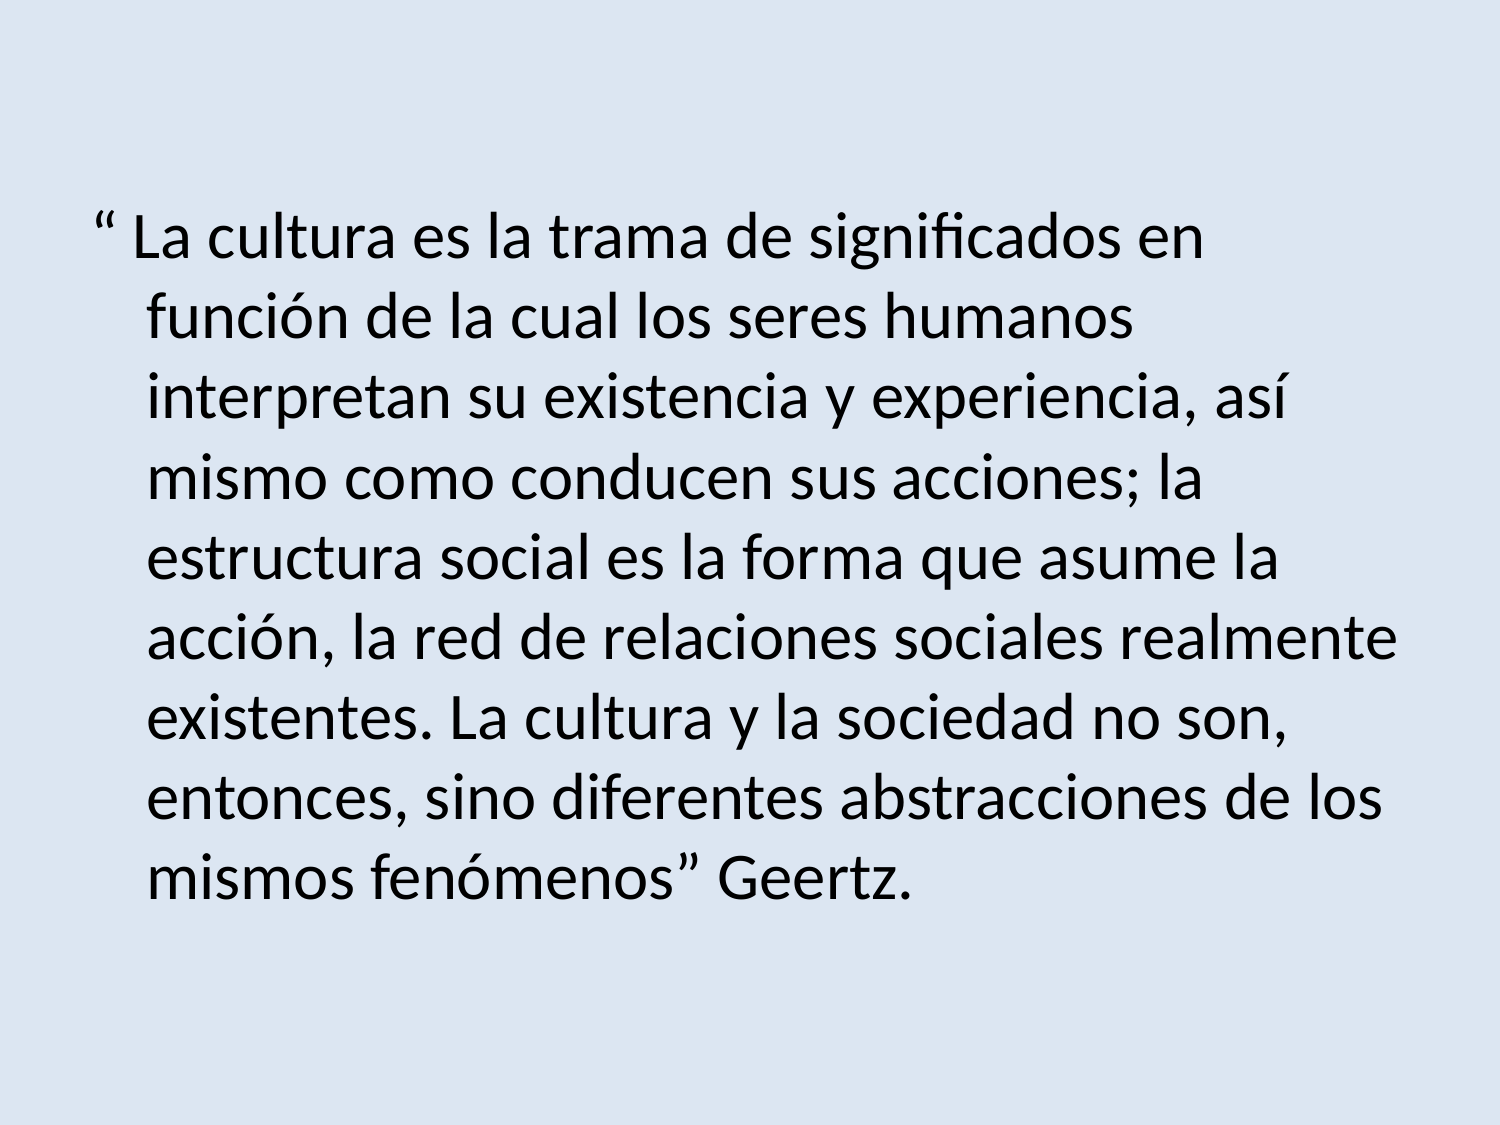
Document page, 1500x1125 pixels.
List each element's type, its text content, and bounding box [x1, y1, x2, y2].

text_box “ La cultura es la trama de significados en función de la cual los seres humanos interpretan su existencia y experiencia, así mismo como conducen sus acciones; la estructura social es la forma que asume la acción, la red de relaciones sociales realmente existentes. La cultura y la sociedad no son, entonces, sino diferentes abstracciones de los mismos fenómenos” Geertz. [74, 184, 1425, 1024]
